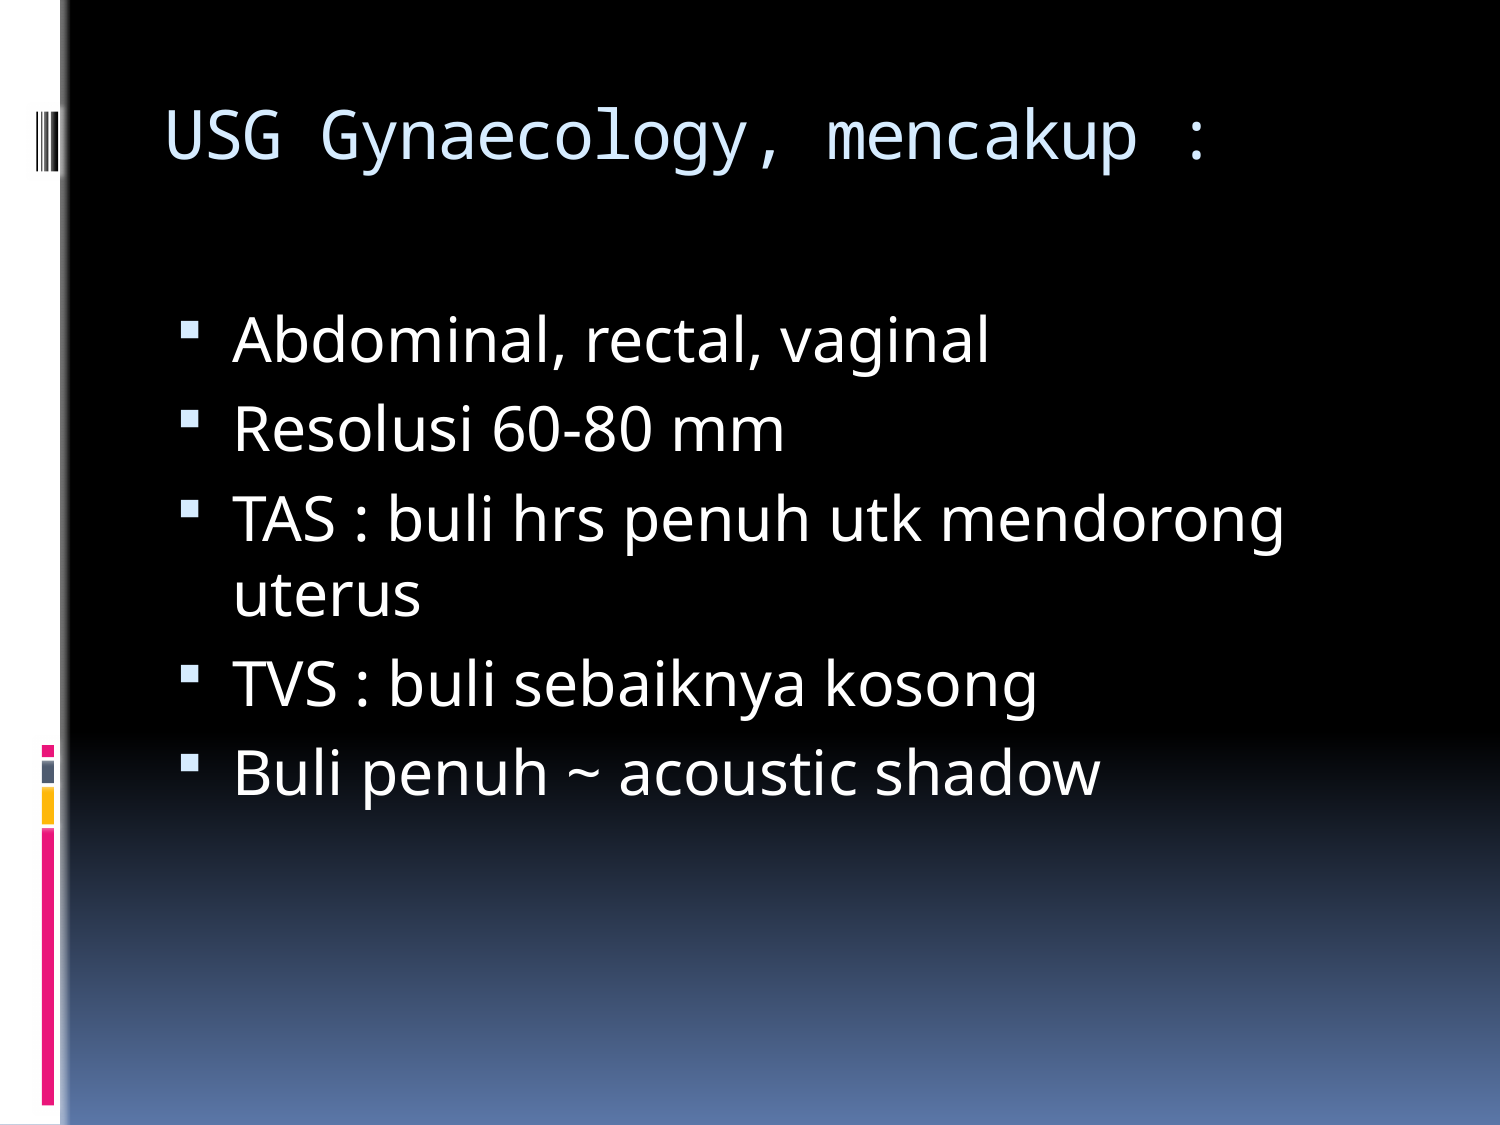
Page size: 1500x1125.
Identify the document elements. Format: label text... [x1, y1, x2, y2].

list Abdominal, rectal, vaginal Resolusi 60-80 mm TAS : buli hrs penuh utk mendorong uterus TVS : buli sebaiknya kosong Buli penuh ~ acoustic shadow [150, 292, 1425, 1043]
title USG Gynaecology, mencakup : [150, 83, 1425, 234]
